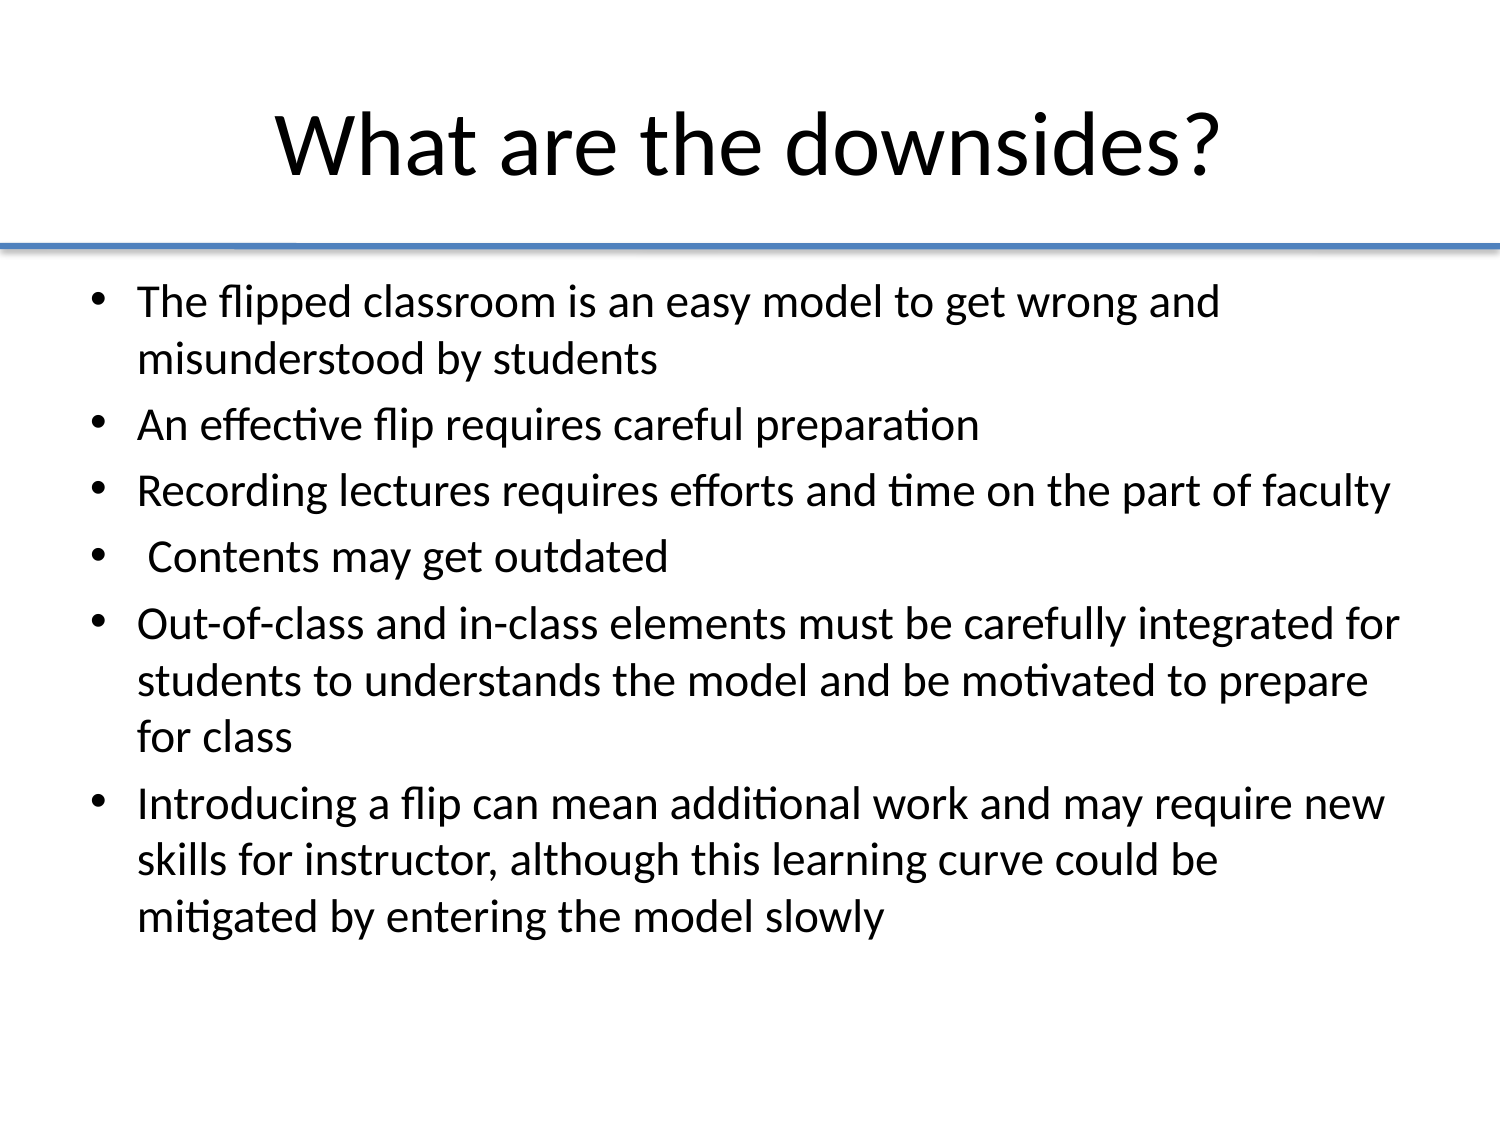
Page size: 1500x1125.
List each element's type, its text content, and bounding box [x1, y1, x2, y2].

title What are the downsides? [75, 45, 1425, 233]
list The flipped classroom is an easy model to get wrong and misunderstood by students An effective flip requires careful preparation Recording lectures requires efforts and time on the part of faculty Contents may get outdated Out-of-class and in-class elements must be carefully integrated for students to understands the model and be motivated to prepare for class Introducing a flip can mean additional work and may require new skills for instructor, although this learning curve could be mitigated by entering the model slowly [75, 262, 1425, 1005]
